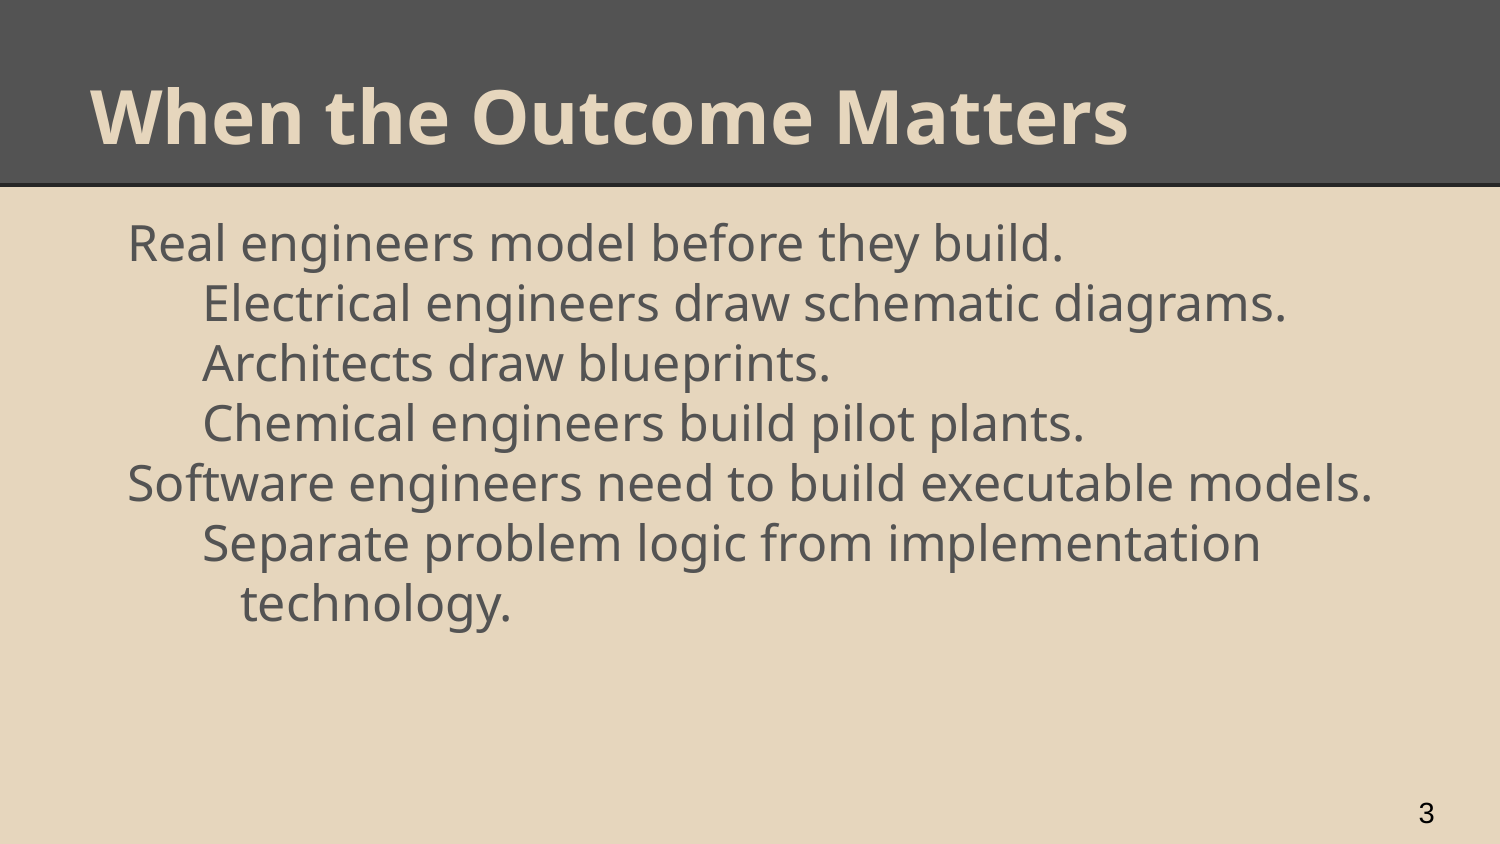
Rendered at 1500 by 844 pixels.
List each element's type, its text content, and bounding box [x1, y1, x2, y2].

title When the Outcome Matters [75, 33, 1425, 175]
list Real engineers model before they build. Electrical engineers draw schematic diagrams. Architects draw blueprints. Chemical engineers build pilot plants. Software engineers need to build executable models. Separate problem logic from implementation technology. [75, 196, 1425, 808]
slide_number ‹#› [1403, 779, 1494, 844]
